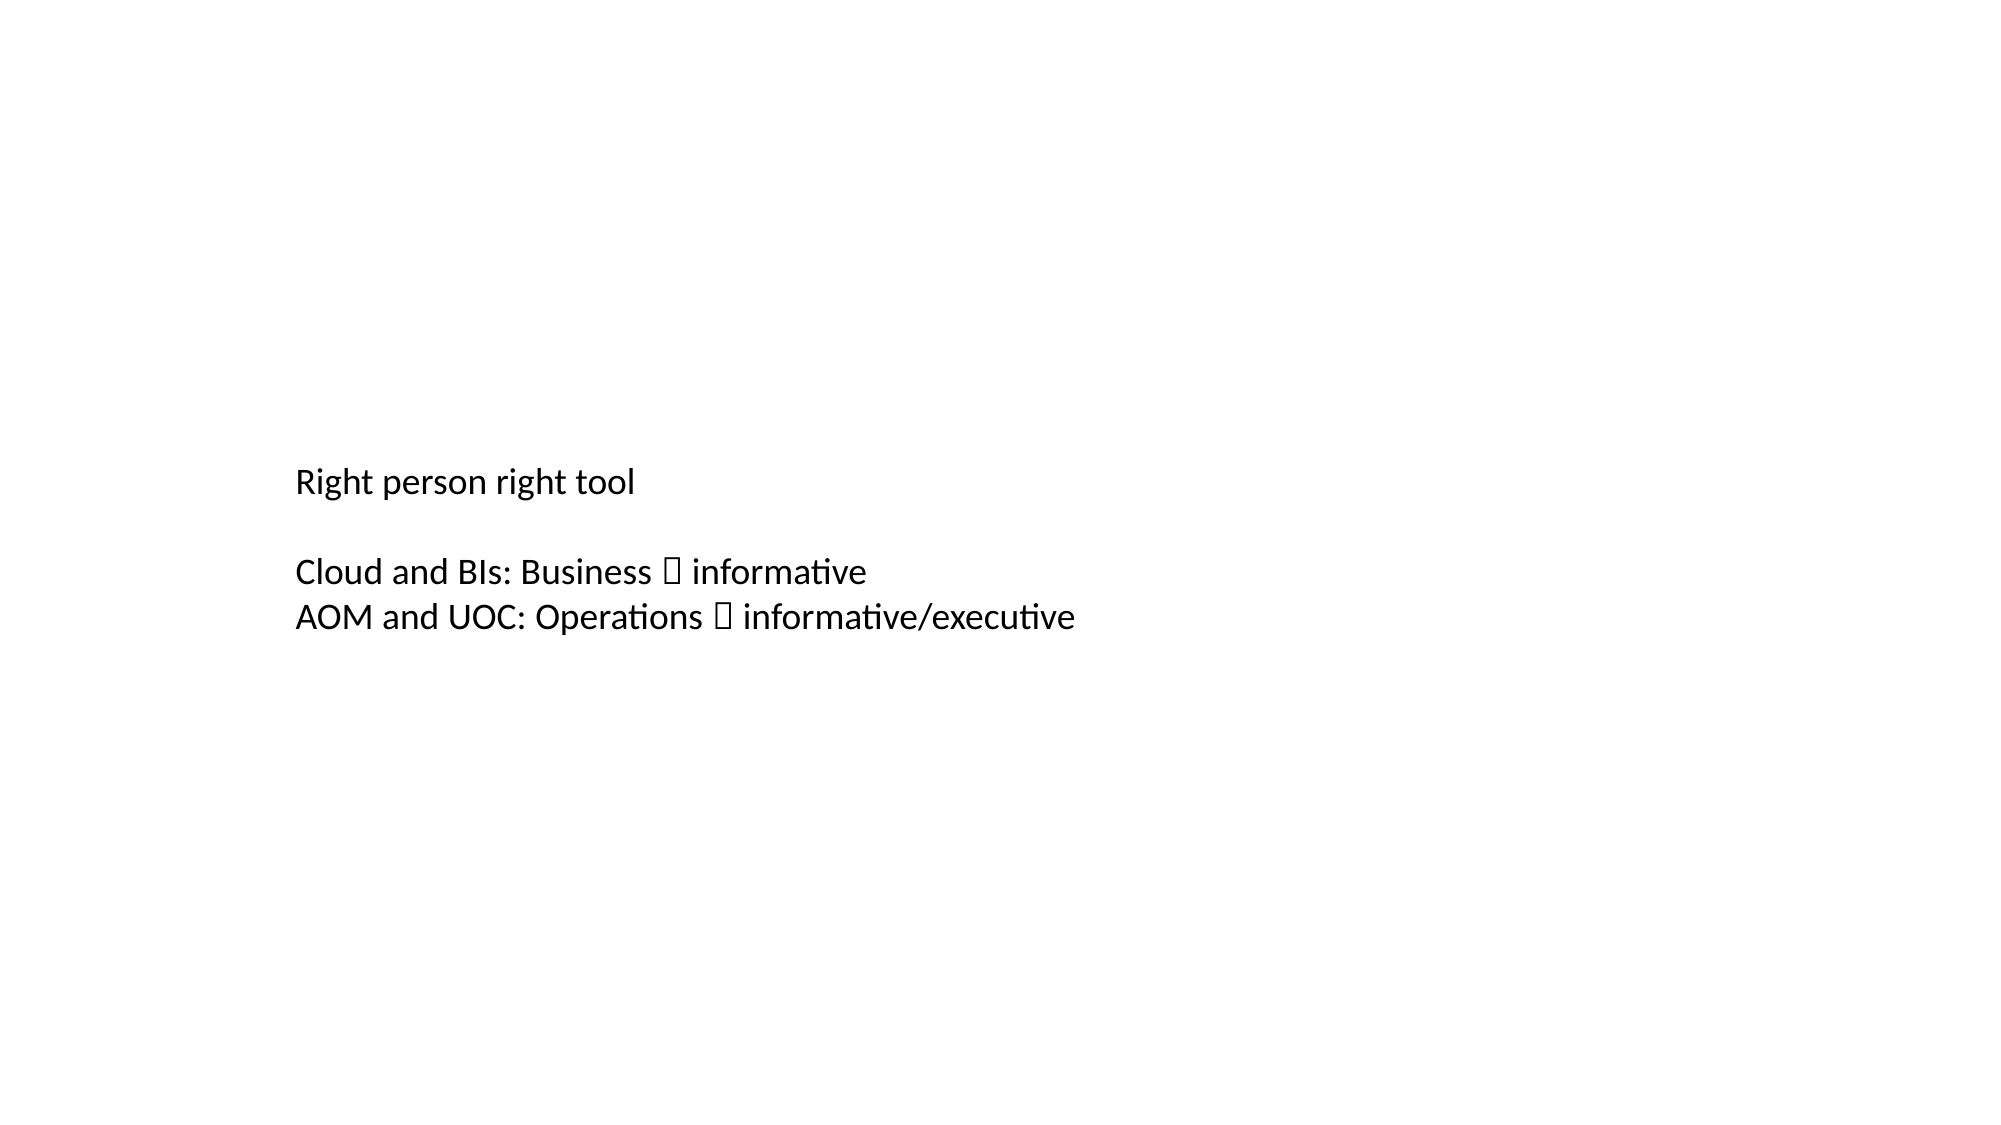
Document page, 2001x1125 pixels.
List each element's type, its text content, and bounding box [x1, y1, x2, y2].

text_box Right person right tool Cloud and BIs: Business  informative AOM and UOC: Operations  informative/executive [280, 449, 1412, 645]
